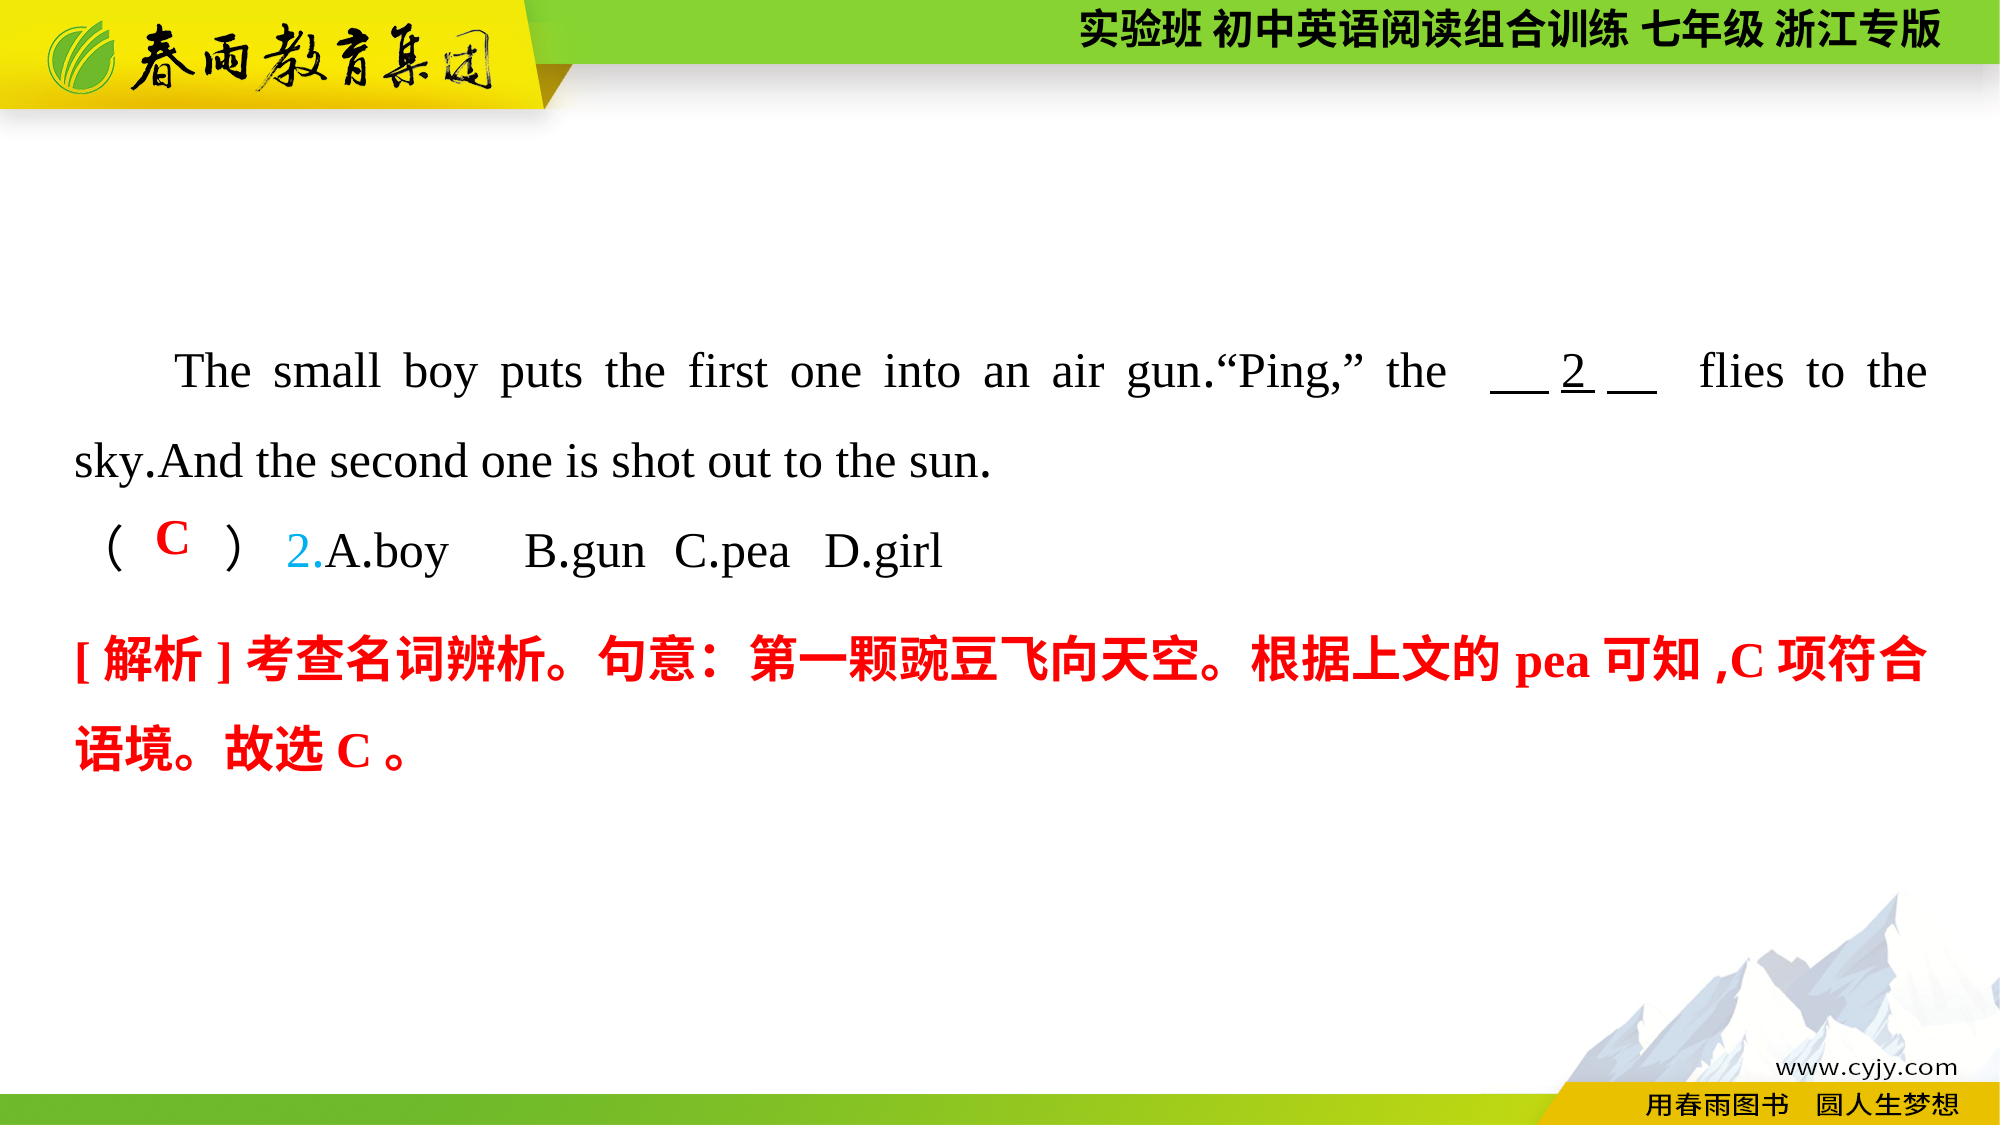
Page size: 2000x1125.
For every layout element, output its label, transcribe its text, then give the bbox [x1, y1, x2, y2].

text_box [解析]考查名词辨析。句意：第一颗豌豆飞向天空。根据上文的pea可知,C项符合语境。故选C。 [59, 589, 1944, 785]
list The small boy puts the first one into an air gun.“Ping,” the 2 flies to the sky.And the second one is shot out to the sun. （ ）2.A.boy B.gun C.pea D.girl [59, 299, 1944, 588]
text_box C [139, 497, 206, 573]
picture [0, 0, 2000, 1125]
